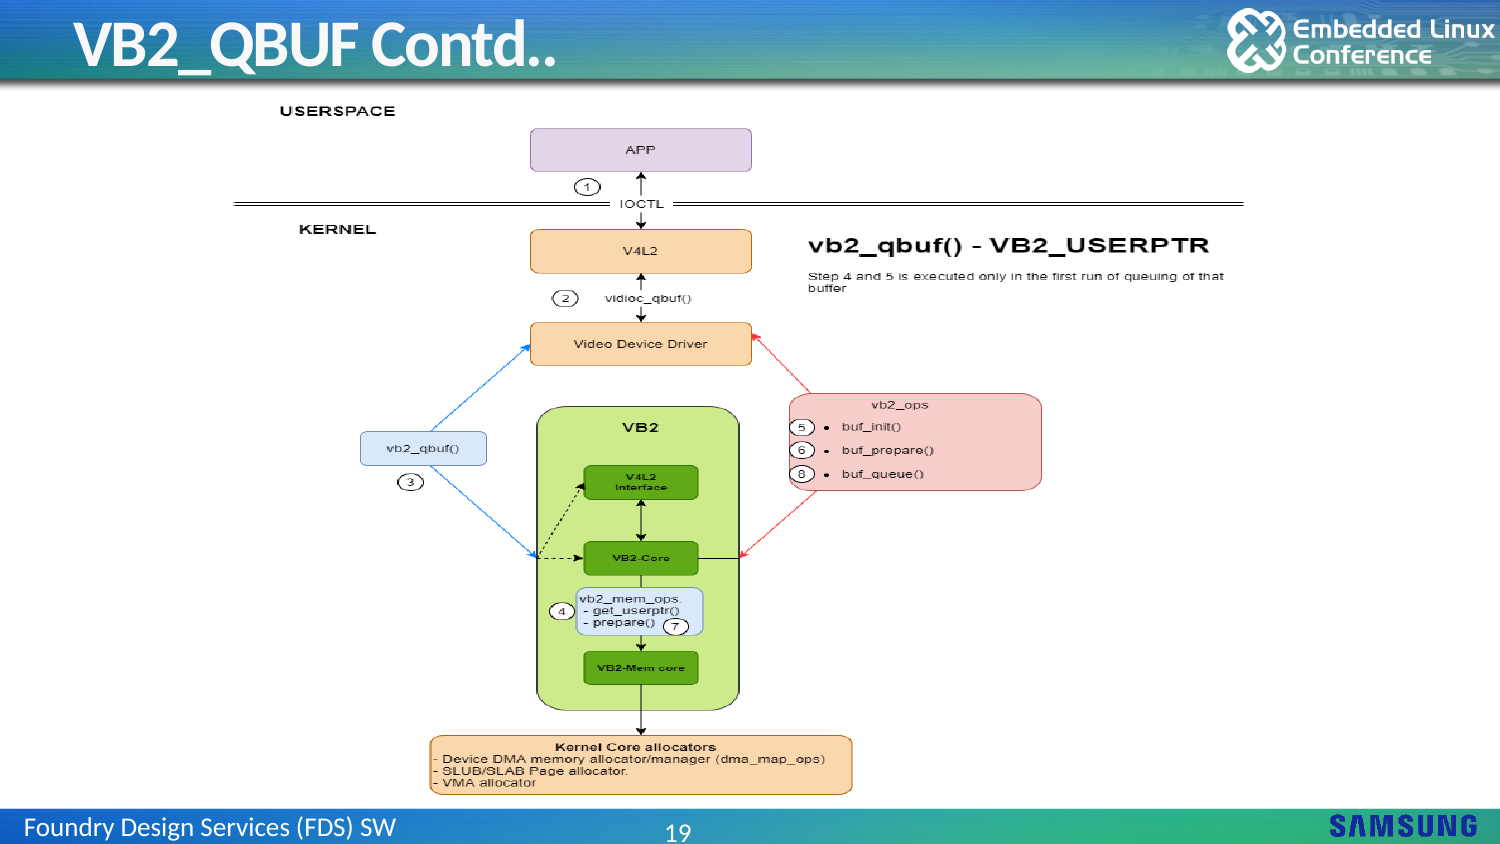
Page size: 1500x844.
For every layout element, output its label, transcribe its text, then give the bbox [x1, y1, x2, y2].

picture [0, 0, 1500, 844]
title VB2_QBUF Contd.. [58, 1, 1430, 78]
